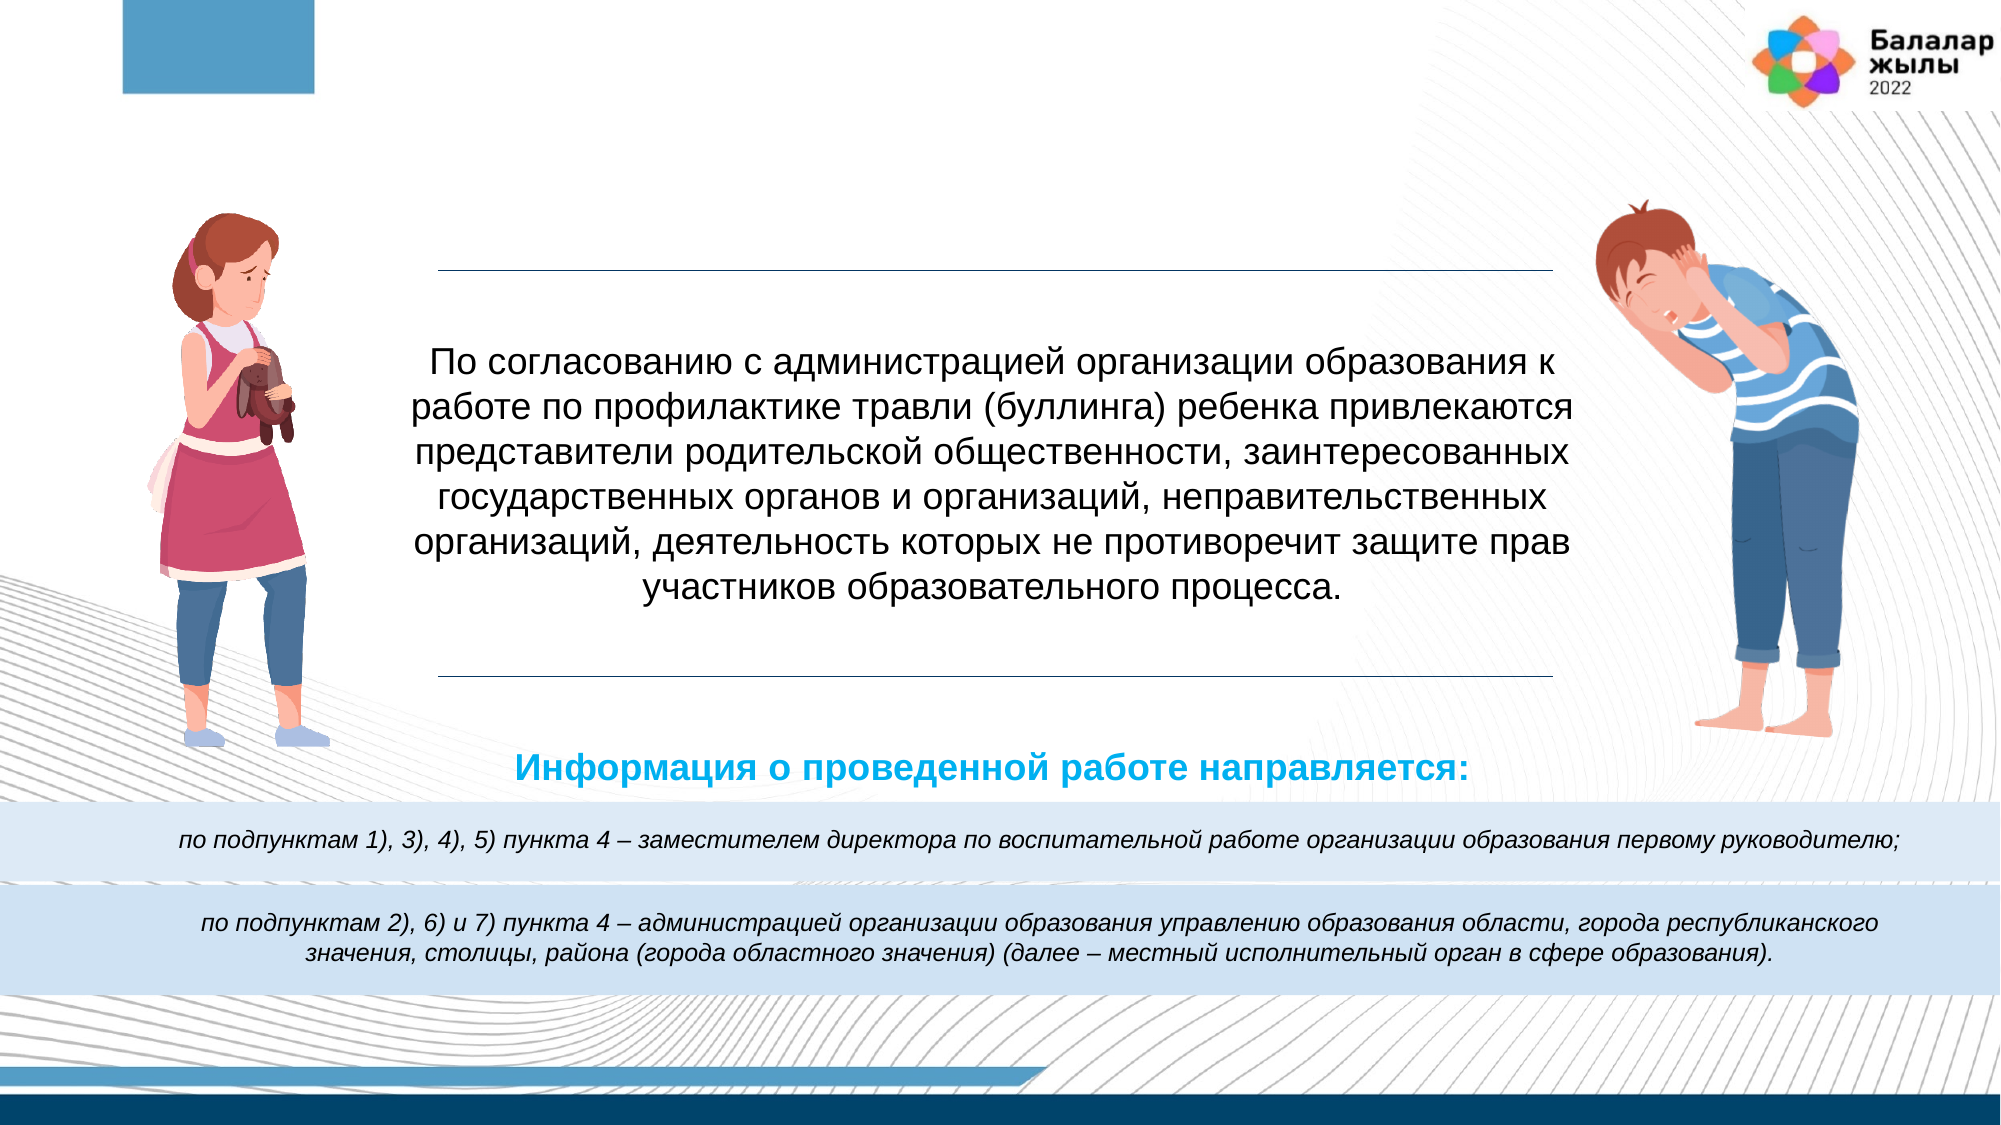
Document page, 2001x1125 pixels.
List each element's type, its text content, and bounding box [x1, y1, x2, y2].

text_box по подпунктам 2), 6) и 7) пункта 4 – администрацией организации образования управлению образования области, города республиканского значения, столицы, района (города областного значения) (далее – местный исполнительный орган в сфере образования). [143, 898, 1940, 994]
text_box По согласованию с администрацией организации образования к работе по профилактике травли (буллинга) ребенка привлекаются представители родительской общественности, заинтересованных государственных органов и организаций, неправительственных организаций, деятельность которых не противоречит защите прав участников образовательного процесса. [364, 329, 1570, 615]
picture [0, 0, 2001, 1125]
text_box [0, 801, 2000, 882]
text_box [0, 884, 2000, 996]
text_box Информация о проведенной работе направляется: [357, 735, 1628, 796]
text_box по подпунктам 1), 3), 4), 5) пункта 4 – заместителем директора по воспитательной работе организации образования первому руководителю; [143, 815, 1940, 877]
